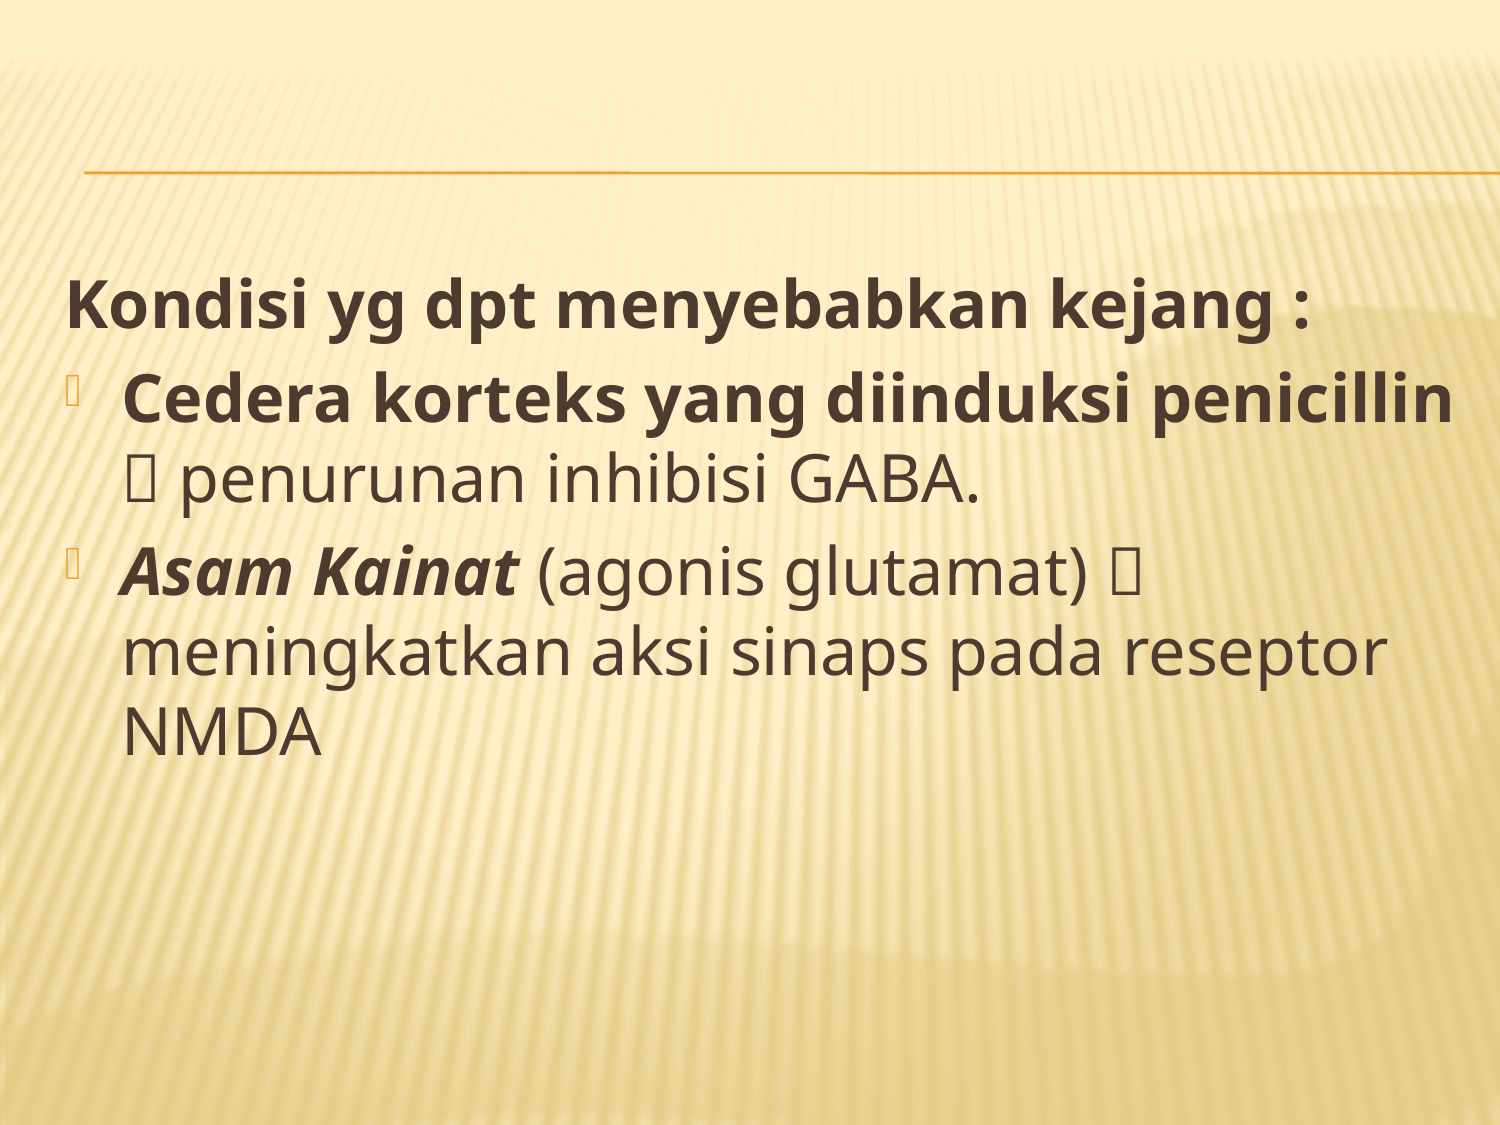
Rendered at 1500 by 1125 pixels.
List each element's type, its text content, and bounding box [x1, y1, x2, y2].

list Kondisi yg dpt menyebabkan kejang : Cedera korteks yang diinduksi penicillin  penurunan inhibisi GABA. Asam Kainat (agonis glutamat)  meningkatkan aksi sinaps pada reseptor NMDA [50, 254, 1475, 998]
